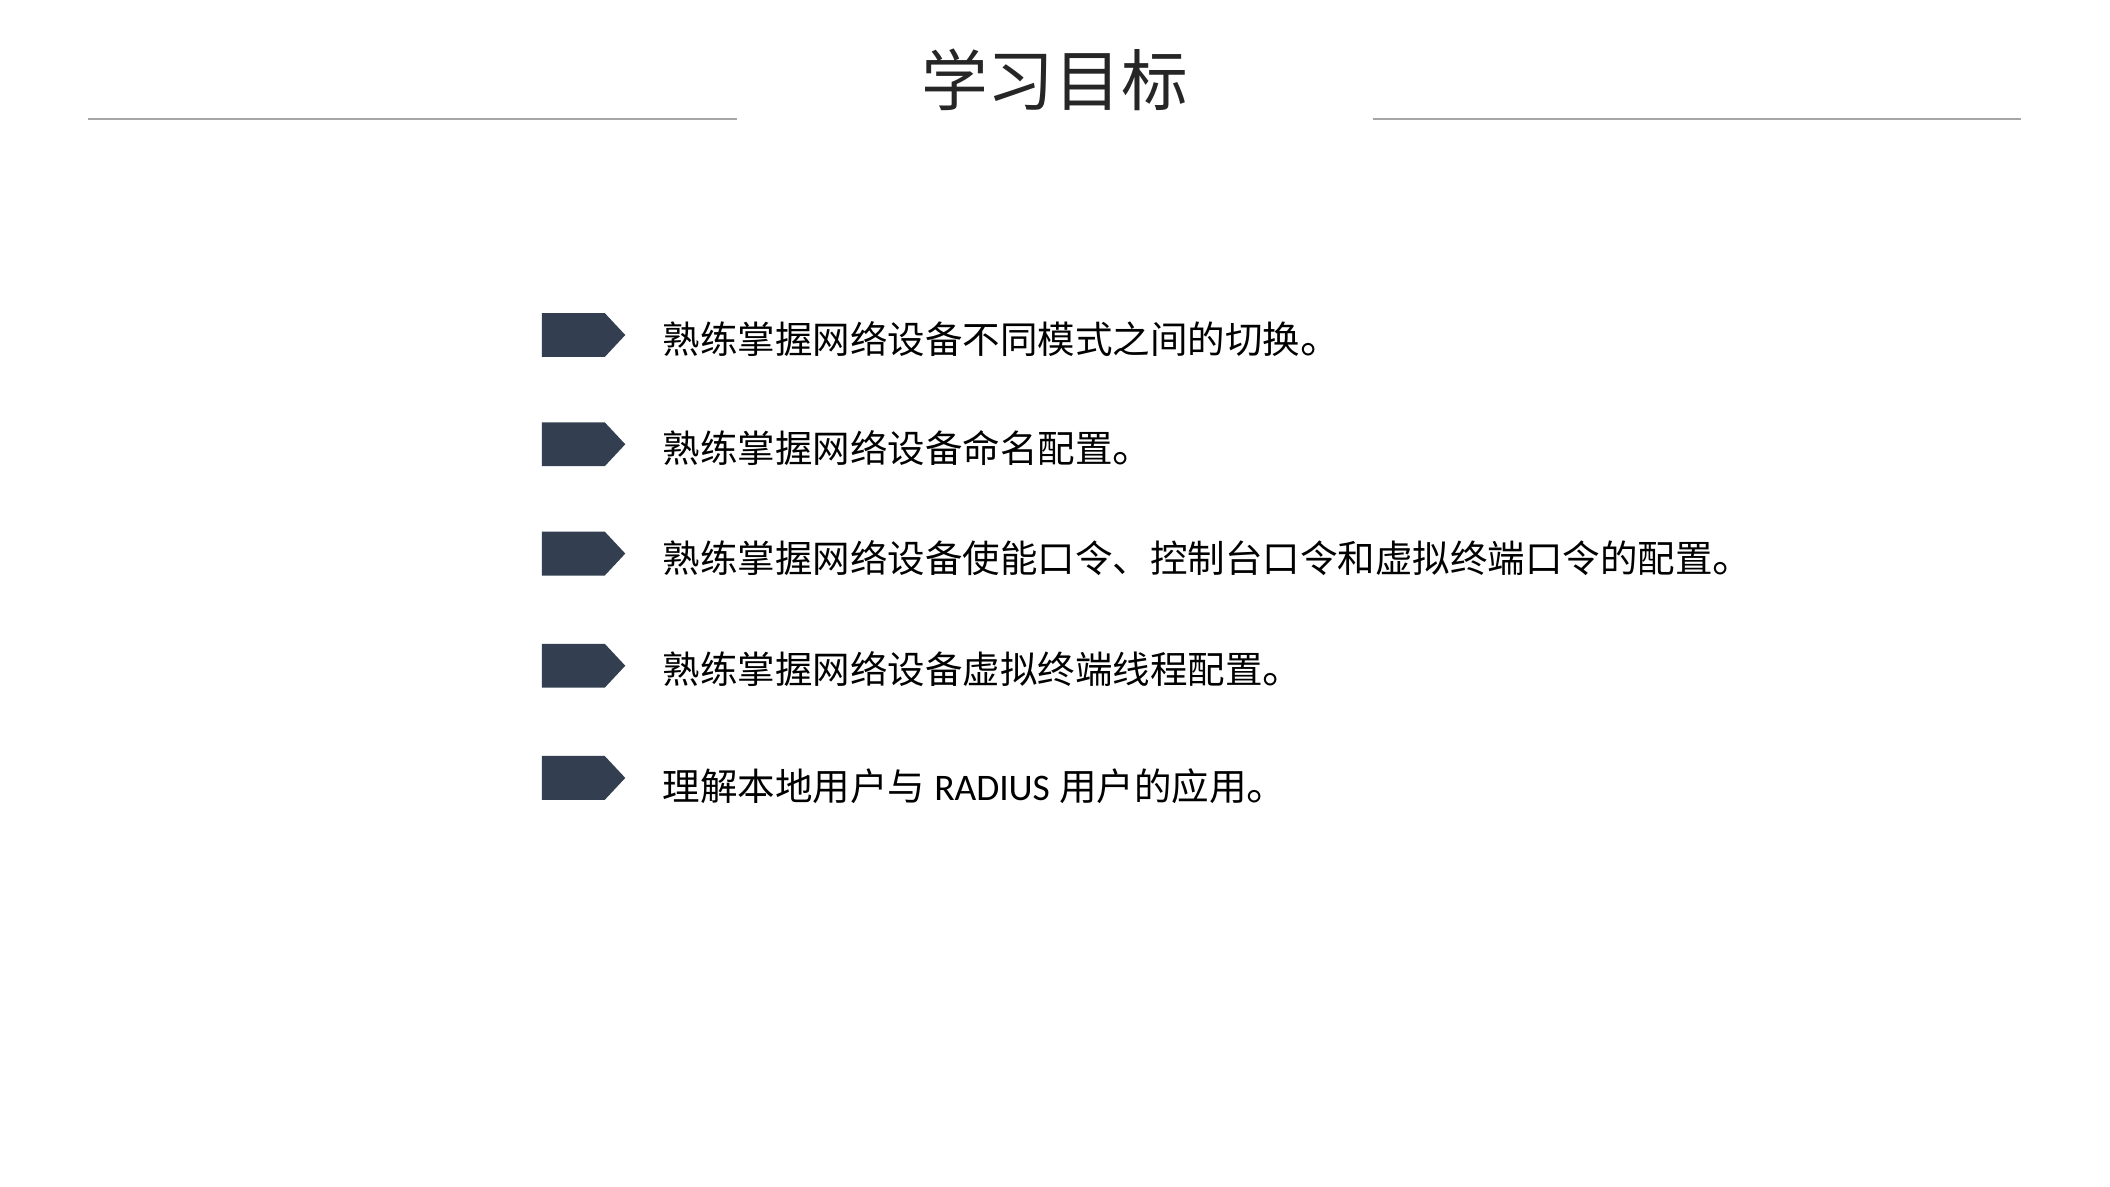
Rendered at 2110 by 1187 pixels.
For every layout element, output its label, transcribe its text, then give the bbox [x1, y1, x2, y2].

text_box 熟练掌握网络设备使能口令、控制台口令和虚拟终端口令的配置。 [648, 523, 1814, 589]
text_box [541, 313, 626, 357]
text_box [541, 422, 626, 467]
text_box [541, 531, 626, 576]
text_box 熟练掌握网络设备不同模式之间的切换。 [648, 304, 1400, 370]
text_box [541, 643, 626, 688]
text_box 理解本地用户与RADIUS用户的应用。 [648, 751, 1482, 816]
text_box 熟练掌握网络设备命名配置。 [648, 413, 1357, 478]
text_box 熟练掌握网络设备虚拟终端线程配置。 [648, 634, 1482, 700]
text_box [541, 755, 626, 800]
text_box 学习目标 [730, 38, 1379, 119]
